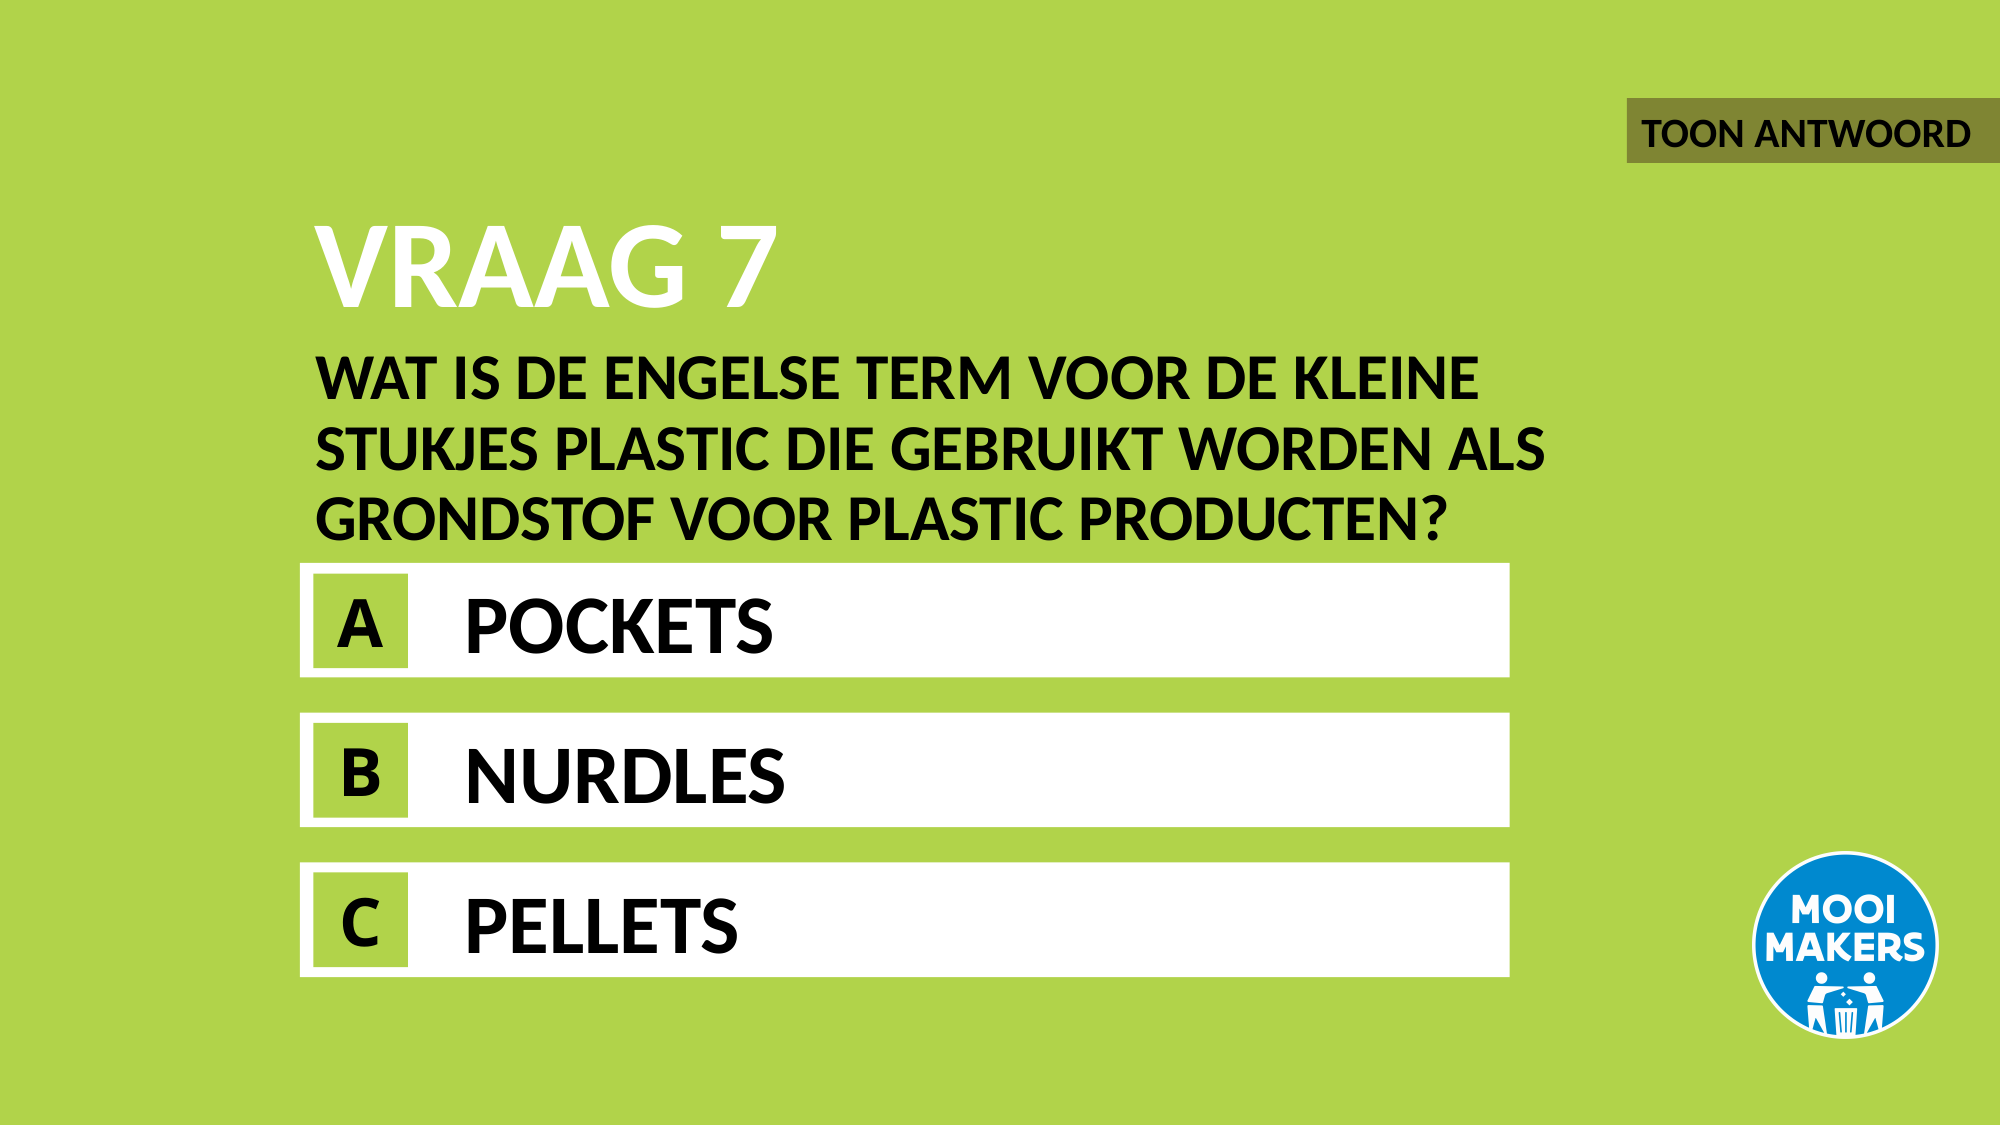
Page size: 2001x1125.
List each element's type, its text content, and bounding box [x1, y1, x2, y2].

picture [1751, 851, 1939, 1039]
text_box B [313, 722, 408, 818]
text_box POCKETS [299, 562, 1510, 678]
title VRAAG 7 [270, 184, 824, 342]
text_box NURDLES [299, 712, 1510, 828]
text_box C [313, 872, 408, 968]
subtitle WAT IS DE ENGELSE TERM VOOR DE KLEINE STUKJES PLASTIC DIE GEBRUIKT WORDEN ALS GRONDSTOF VOOR PLASTIC PRODUCTEN? [300, 335, 1700, 563]
text_box [1626, 97, 2000, 165]
text_box PELLETS [299, 862, 1510, 978]
text_box A [313, 573, 408, 669]
